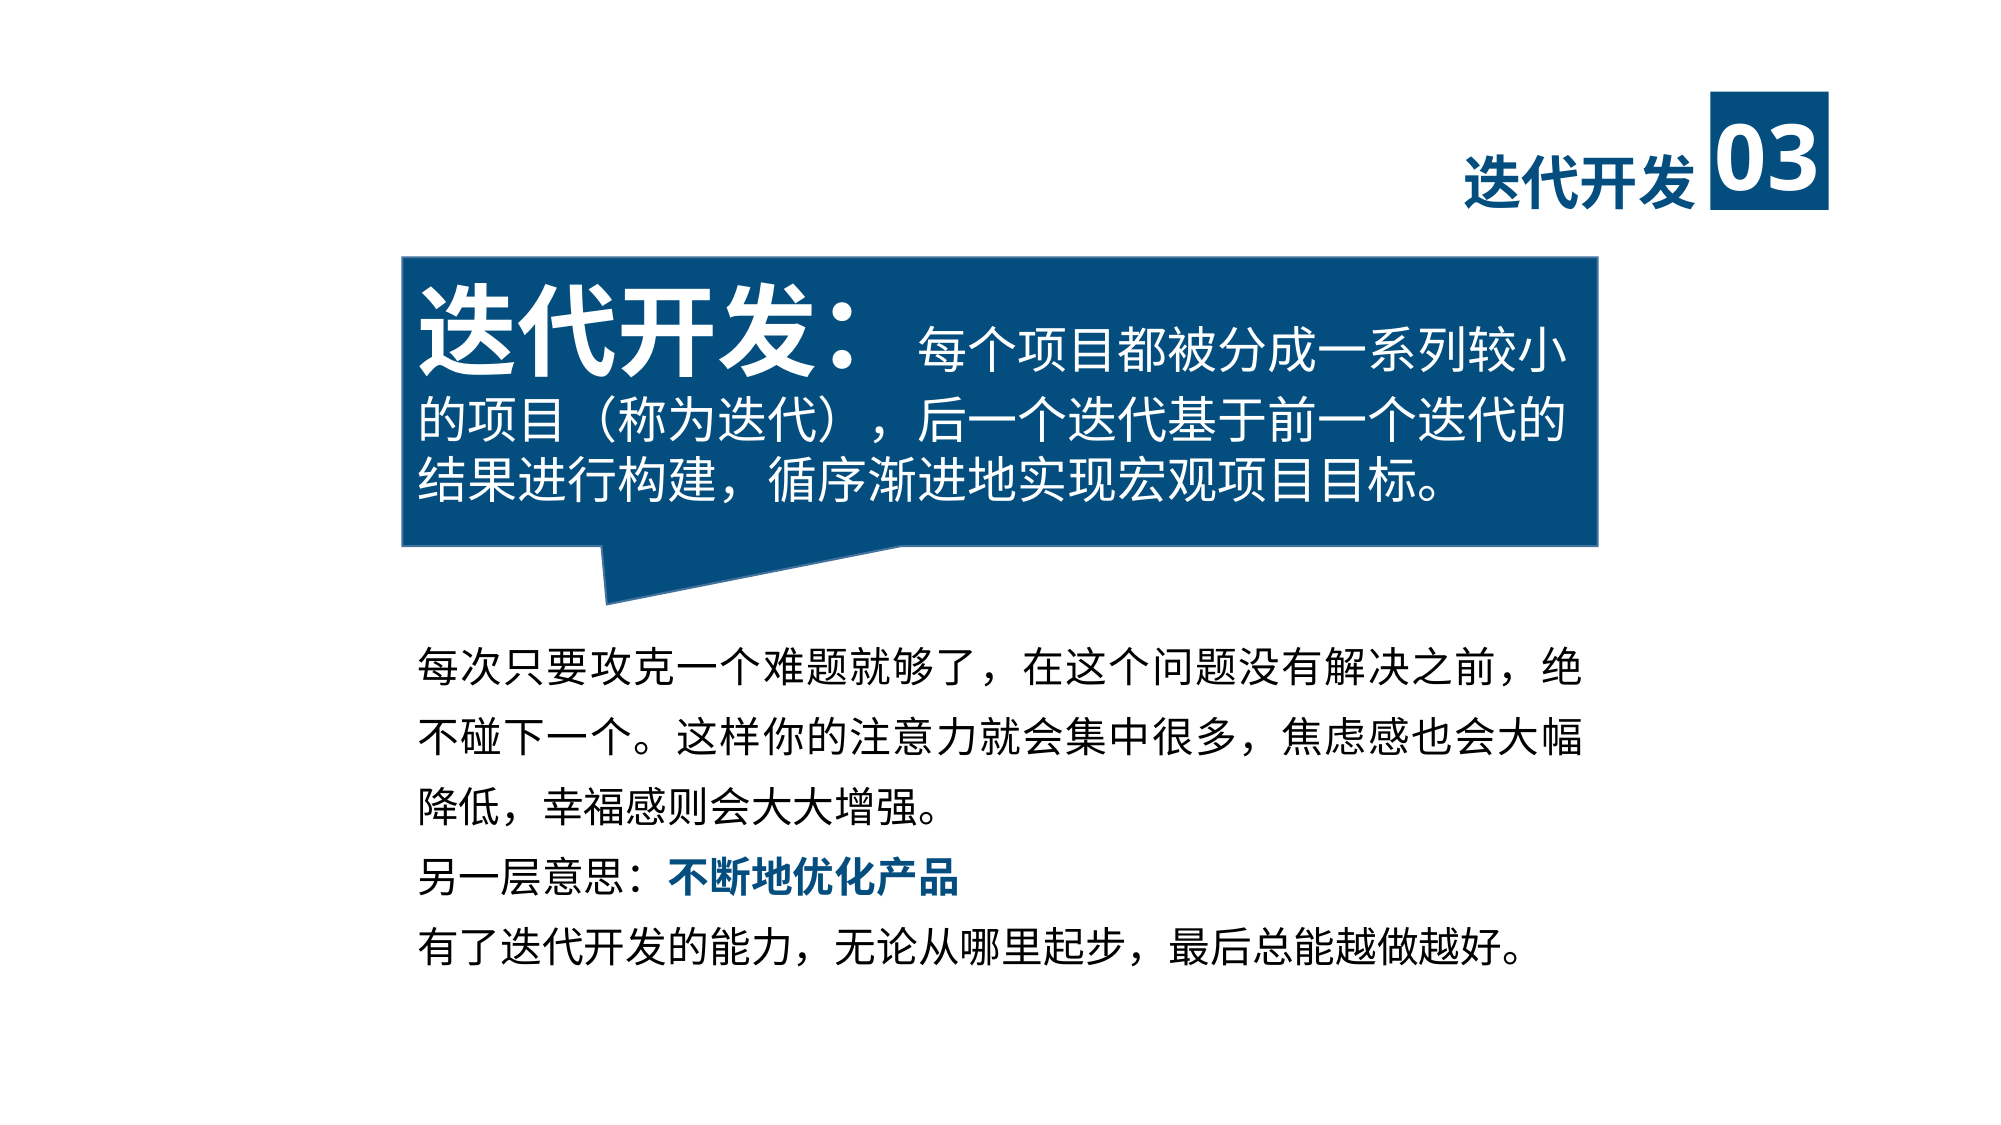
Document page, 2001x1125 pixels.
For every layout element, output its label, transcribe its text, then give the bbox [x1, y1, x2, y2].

text_box 迭代开发 [1448, 138, 1722, 224]
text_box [402, 257, 1598, 547]
text_box 每次只要攻克一个难题就够了，在这个问题没有解决之前，绝不碰下一个。这样你的注意力就会集中很多，焦虑感也会大幅降低，幸福感则会大大增强。 另一层意思：不断地优化产品 有了迭代开发的能力，无论从哪里起步，最后总能越做越好。 [402, 550, 1598, 979]
